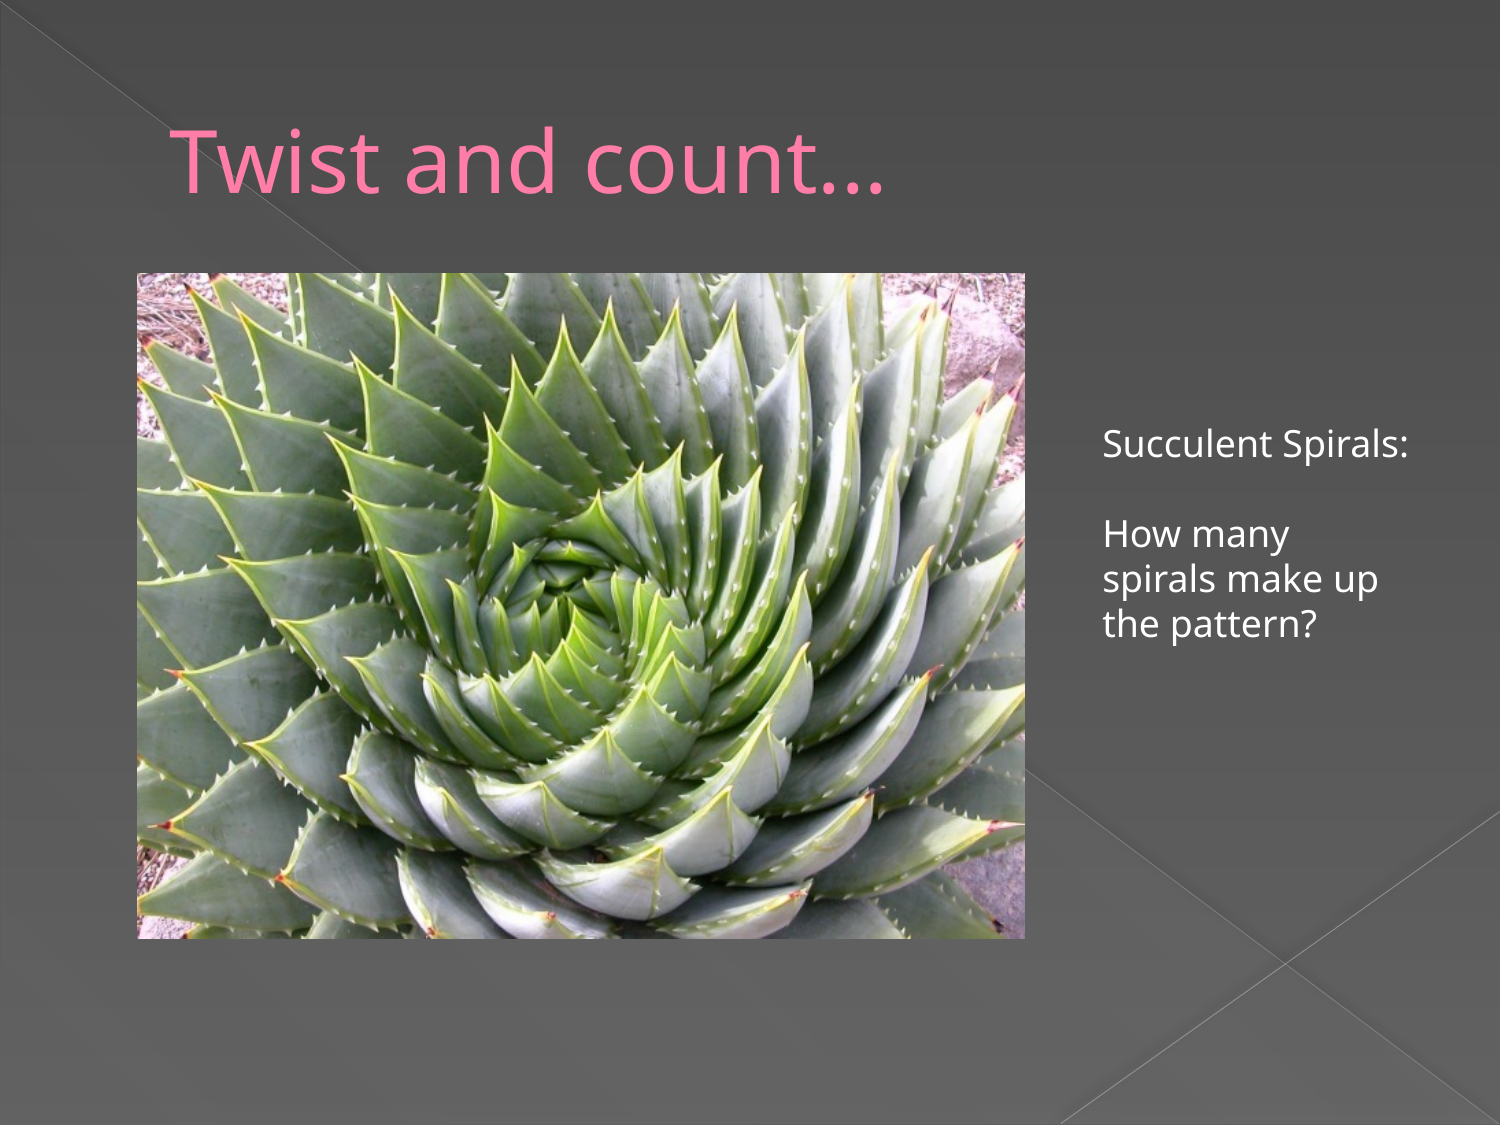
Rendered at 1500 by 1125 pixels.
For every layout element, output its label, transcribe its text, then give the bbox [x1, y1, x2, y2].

title Twist and count... [75, 43, 1425, 274]
text_box Succulent Spirals: How many spirals make up the pattern? [1087, 412, 1425, 653]
picture [137, 273, 1026, 940]
